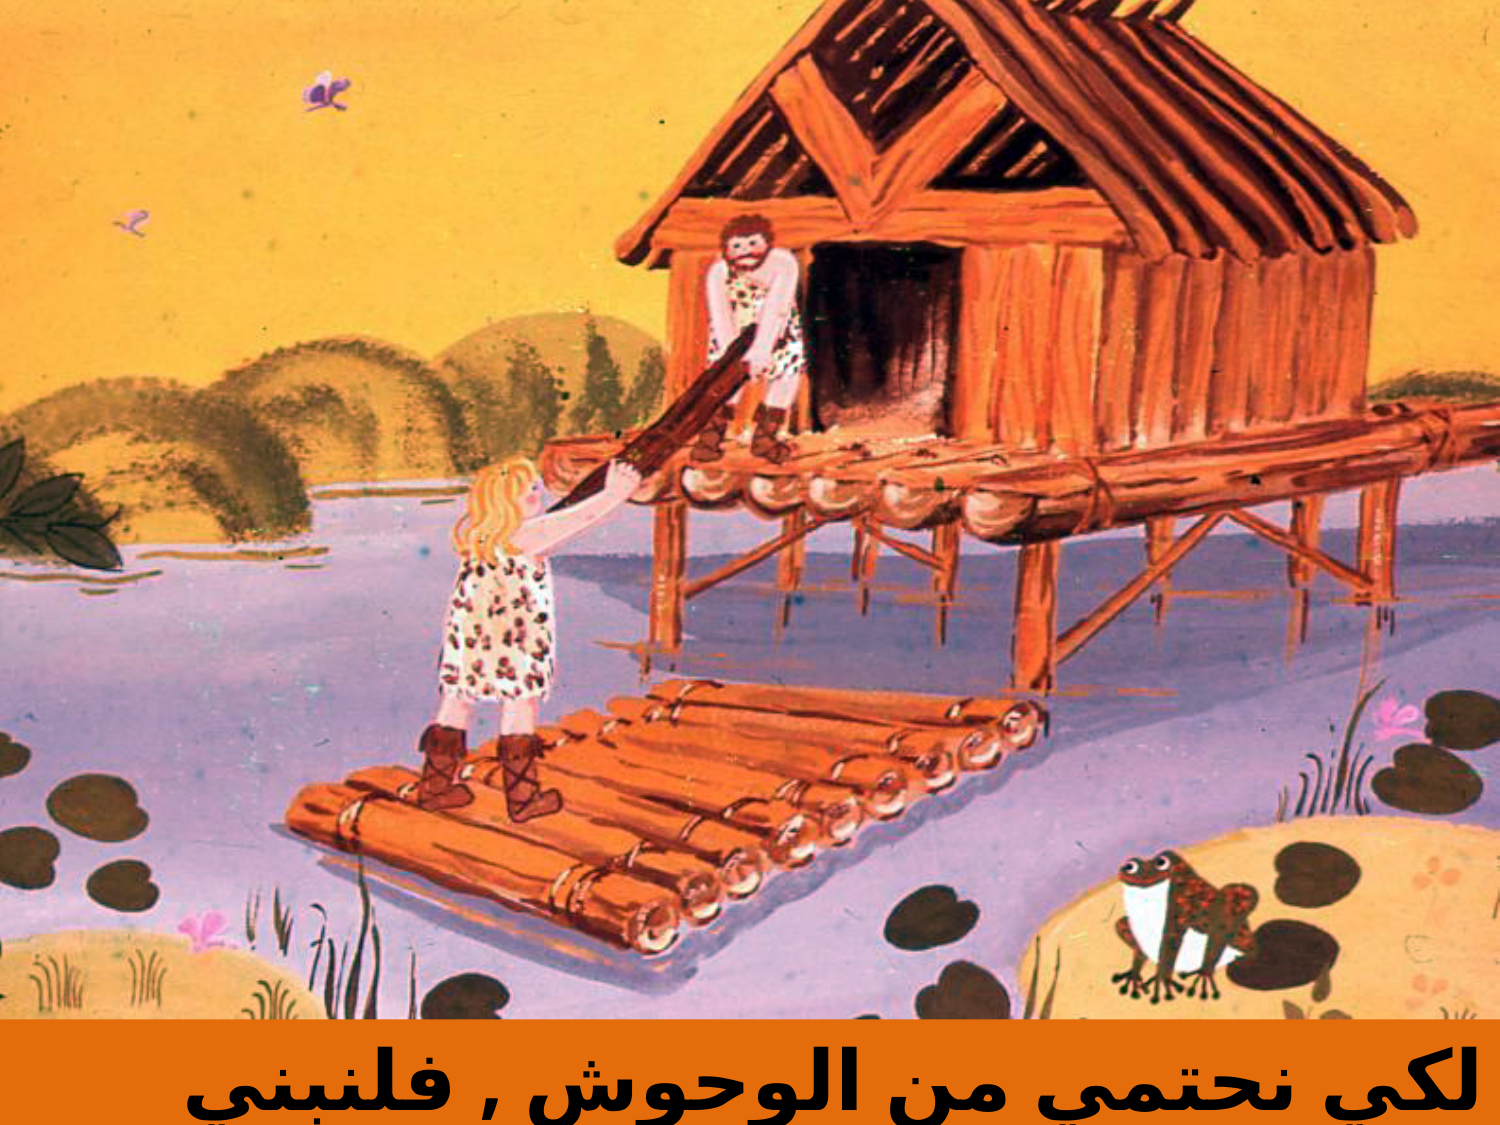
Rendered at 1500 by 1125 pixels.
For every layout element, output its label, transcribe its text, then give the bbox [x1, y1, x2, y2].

text_box لكي نحتمي من الوحوش , فلنبني كوخا في وسط الماء. [0, 1026, 1500, 1125]
picture [0, 0, 1500, 1020]
